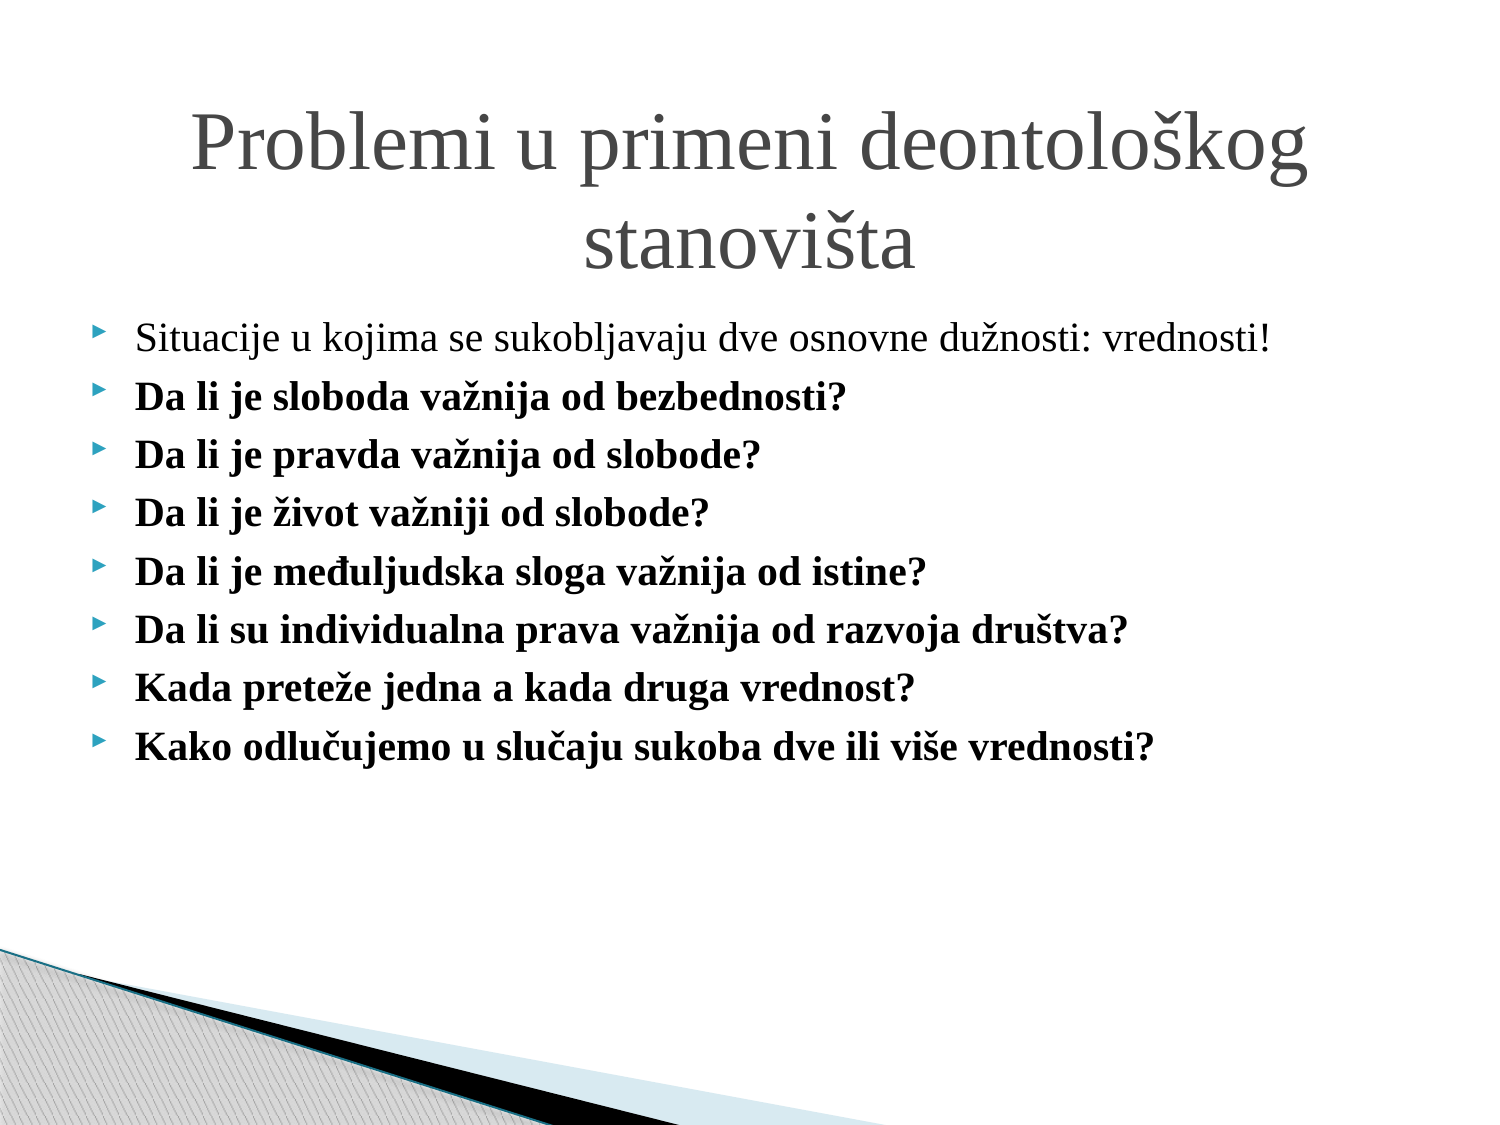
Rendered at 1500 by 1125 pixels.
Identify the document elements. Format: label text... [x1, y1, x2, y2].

list Situacije u kojima se sukobljavaju dve osnovne dužnosti: vrednosti! Da li je sloboda važnija od bezbednosti? Da li je pravda važnija od slobode? Da li je život važniji od slobode? Da li je međuljudska sloga važnija od istine? Da li su individualna prava važnija od razvoja društva? Kada preteže jedna a kada druga vrednost? Kako odlučujemo u slučaju sukoba dve ili više vrednosti? [74, 302, 1426, 1009]
title Problemi u primeni deontološkog stanovišta [53, 66, 1448, 301]
